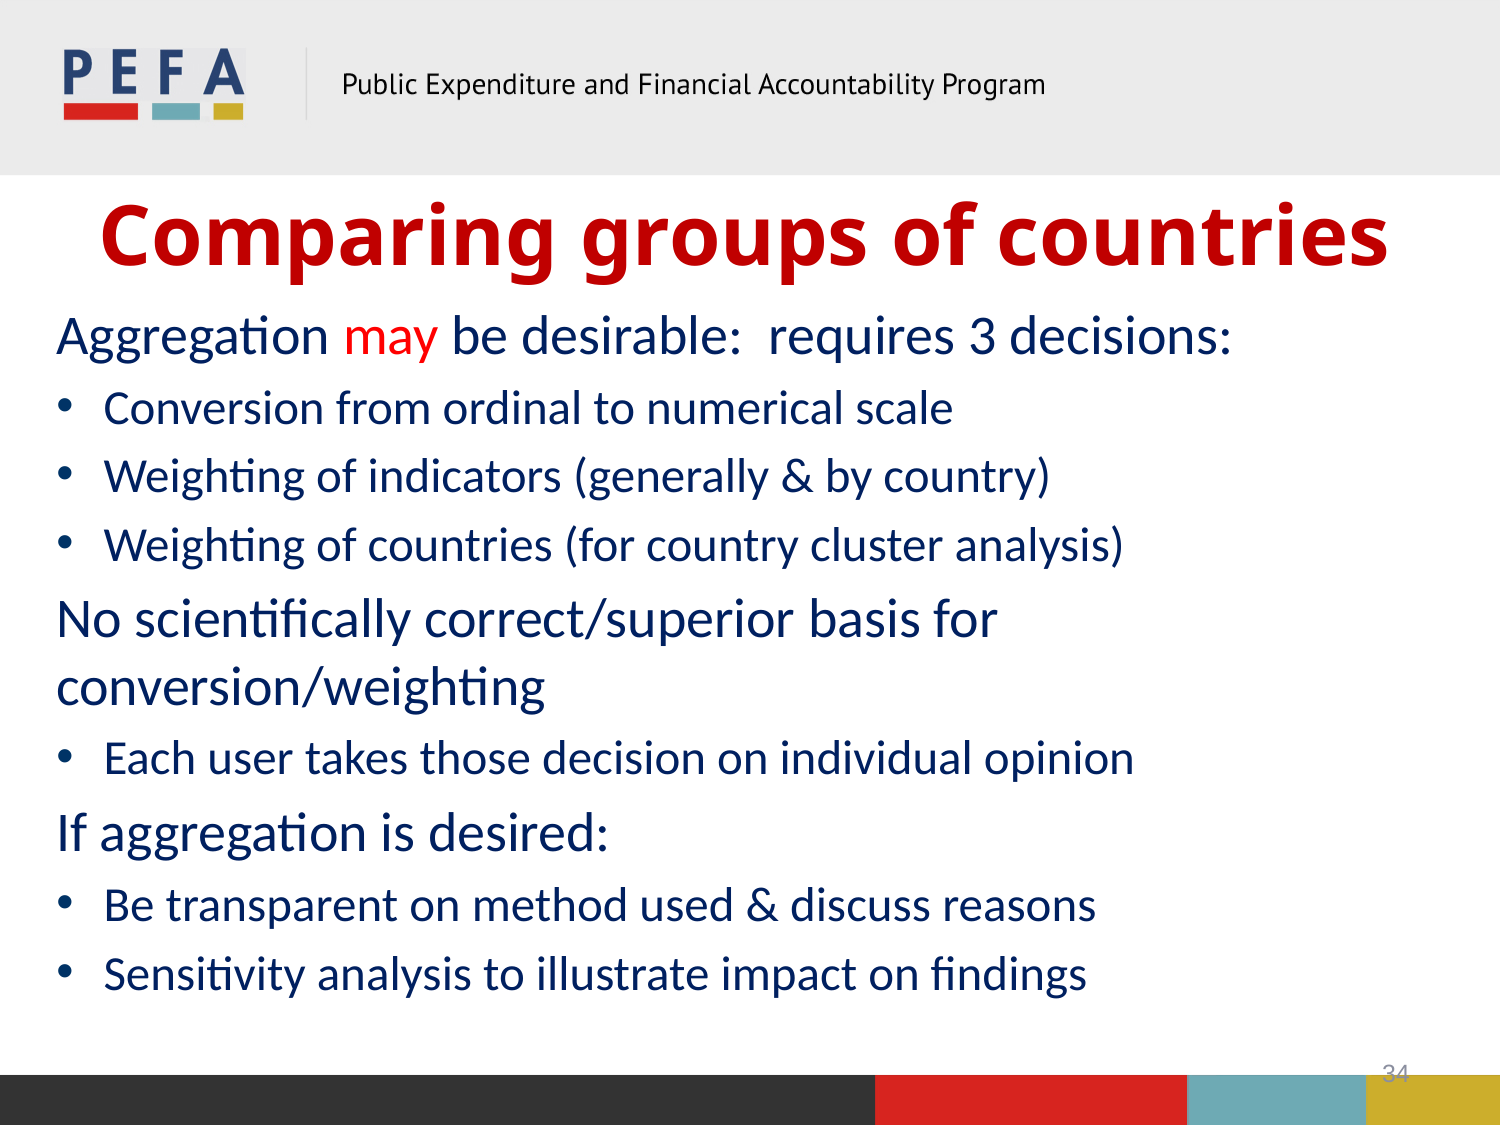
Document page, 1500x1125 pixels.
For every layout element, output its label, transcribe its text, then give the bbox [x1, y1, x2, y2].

picture [0, 0, 1500, 1125]
title Comparing groups of countries [64, 148, 1426, 290]
list Aggregation may be desirable: requires 3 decisions: Conversion from ordinal to numerical scale Weighting of indicators (generally & by country) Weighting of countries (for country cluster analysis) No scientifically correct/superior basis for conversion/weighting Each user takes those decision on individual opinion If aggregation is desired: Be transparent on method used & discuss reasons Sensitivity analysis to illustrate impact on findings [41, 290, 1500, 1036]
footer [512, 1042, 988, 1103]
slide_number 34 [1074, 1042, 1425, 1103]
